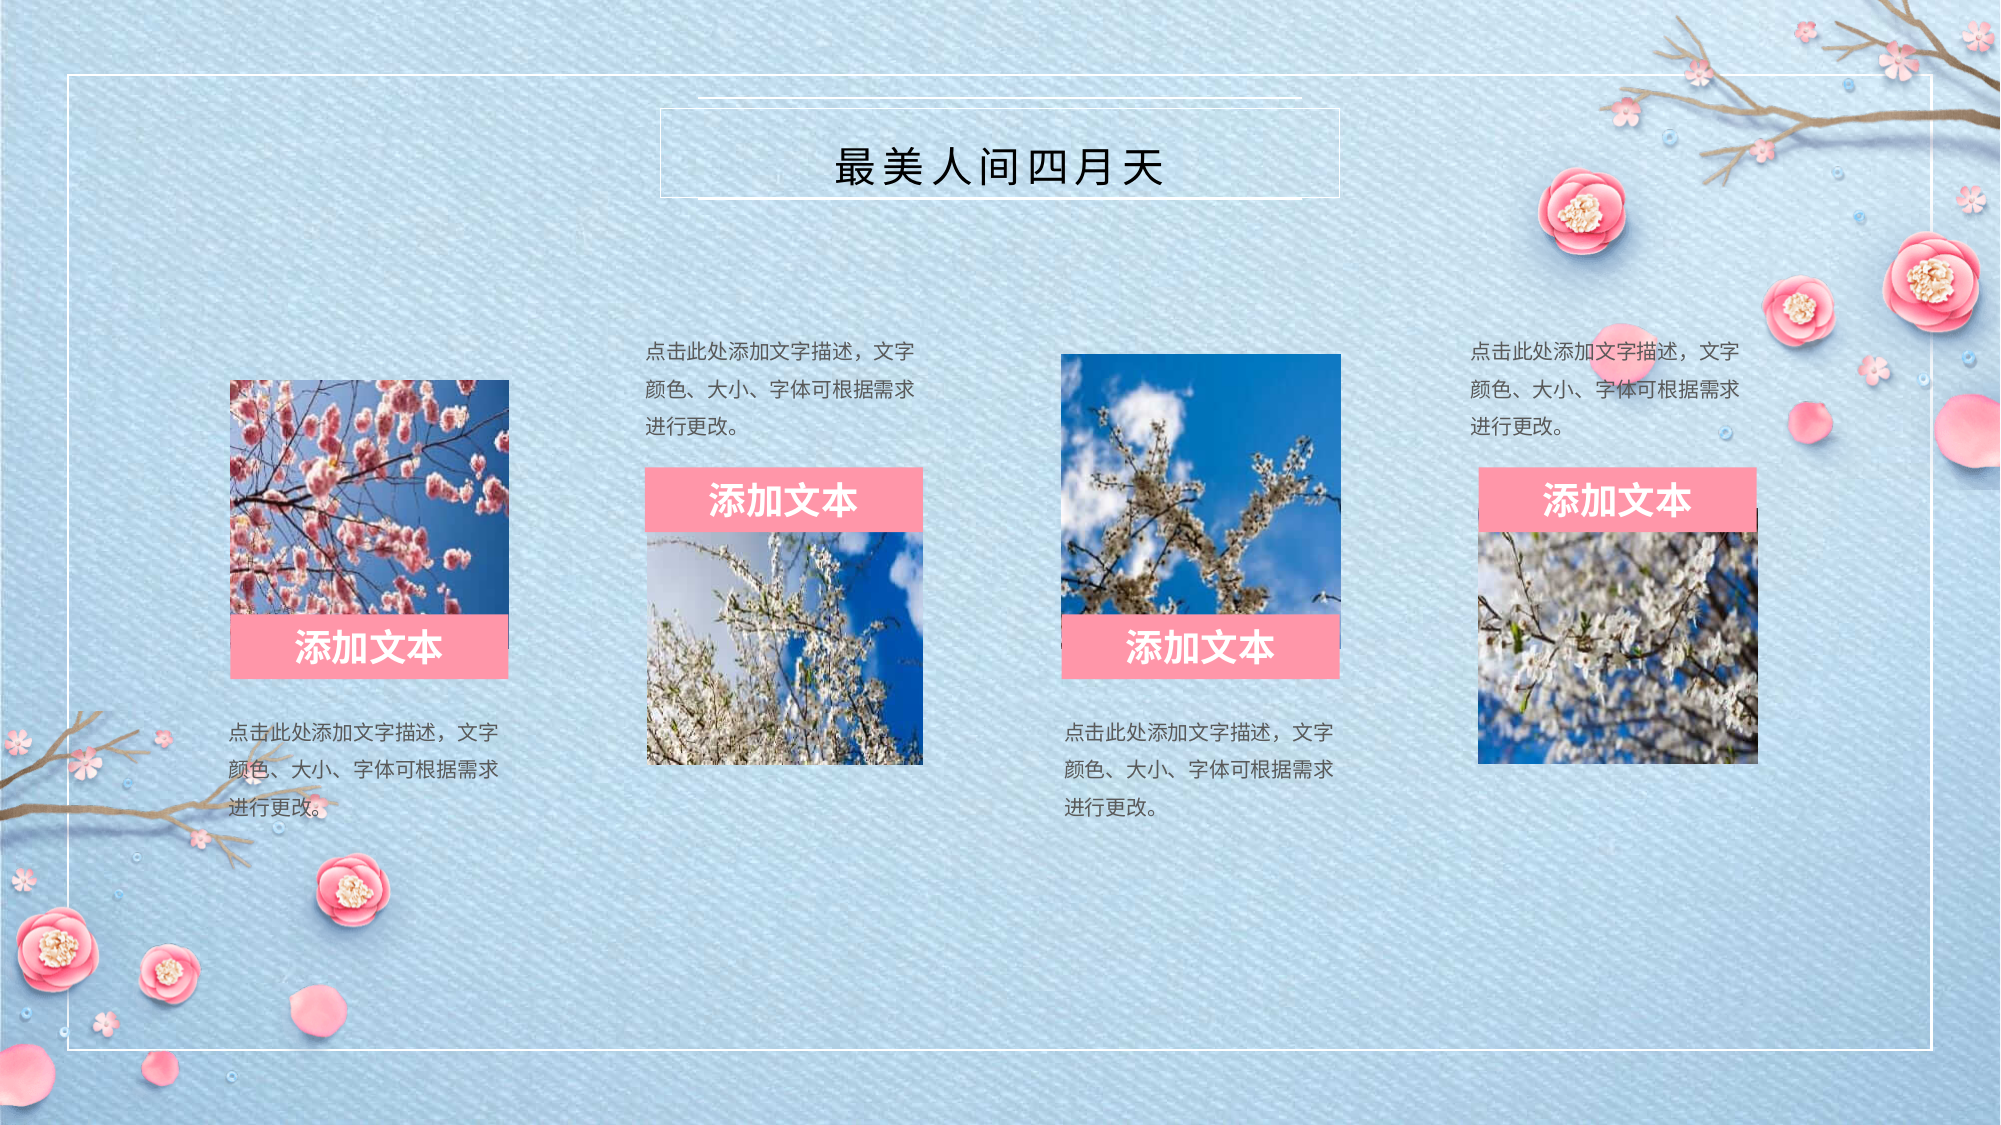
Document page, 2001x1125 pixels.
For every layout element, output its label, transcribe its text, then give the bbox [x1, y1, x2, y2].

text_box 添加文本 [229, 613, 509, 680]
text_box 添加文本 [1061, 649, 1341, 680]
text_box 点击此处添加文字描述，文字颜色、大小、字体可根据需求进行更改。 [1049, 699, 1364, 827]
text_box 点击此处添加文字描述，文字颜色、大小、字体可根据需求进行更改。 [1456, 319, 1510, 447]
text_box 添加文本 [644, 466, 924, 533]
text_box 添加文本 [1478, 466, 1758, 508]
picture [0, 0, 2001, 1125]
text_box [67, 74, 1933, 1051]
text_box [660, 97, 1340, 199]
text_box 点击此处添加文字描述，文字颜色、大小、字体可根据需求进行更改。 [214, 699, 529, 827]
text_box 点击此处添加文字描述，文字颜色、大小、字体可根据需求进行更改。 [630, 319, 946, 447]
